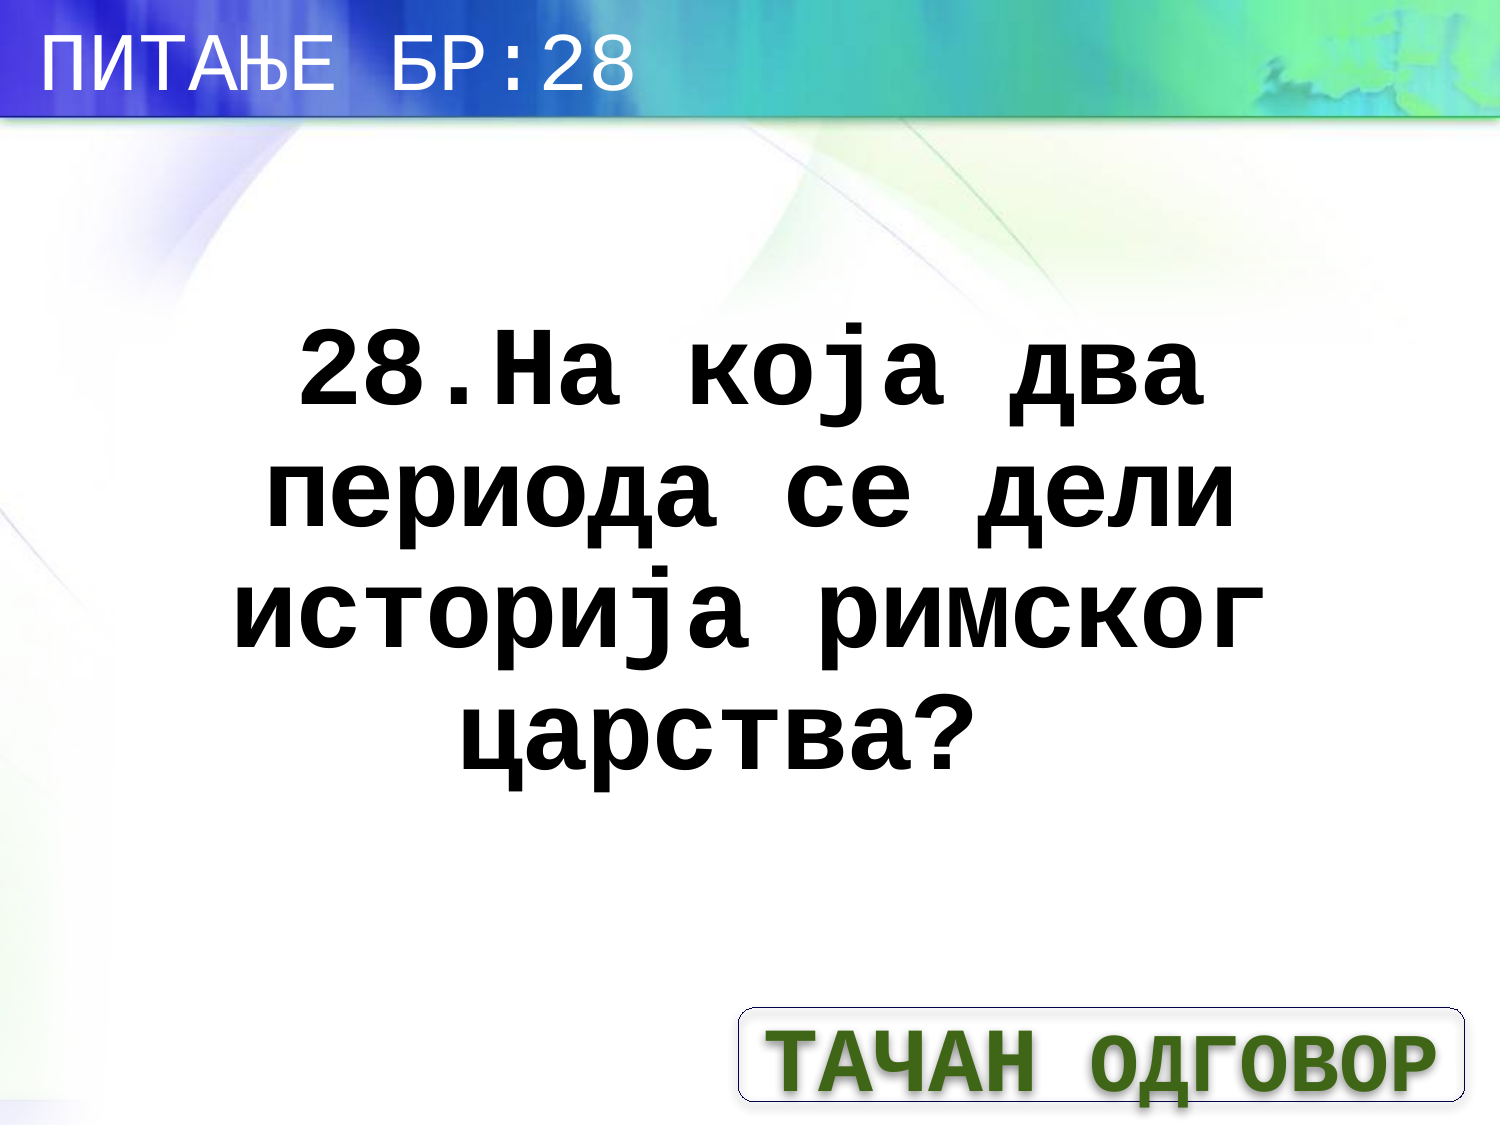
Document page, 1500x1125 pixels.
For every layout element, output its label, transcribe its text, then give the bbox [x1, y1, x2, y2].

picture [0, 0, 1500, 1125]
text_box ПИТАЊЕ БР:28 [23, 0, 692, 115]
text_box ТАЧАН ОДГОВОР [738, 1007, 1465, 1102]
title 28.На која два периода се дели историја римског царства? [93, 152, 1407, 950]
